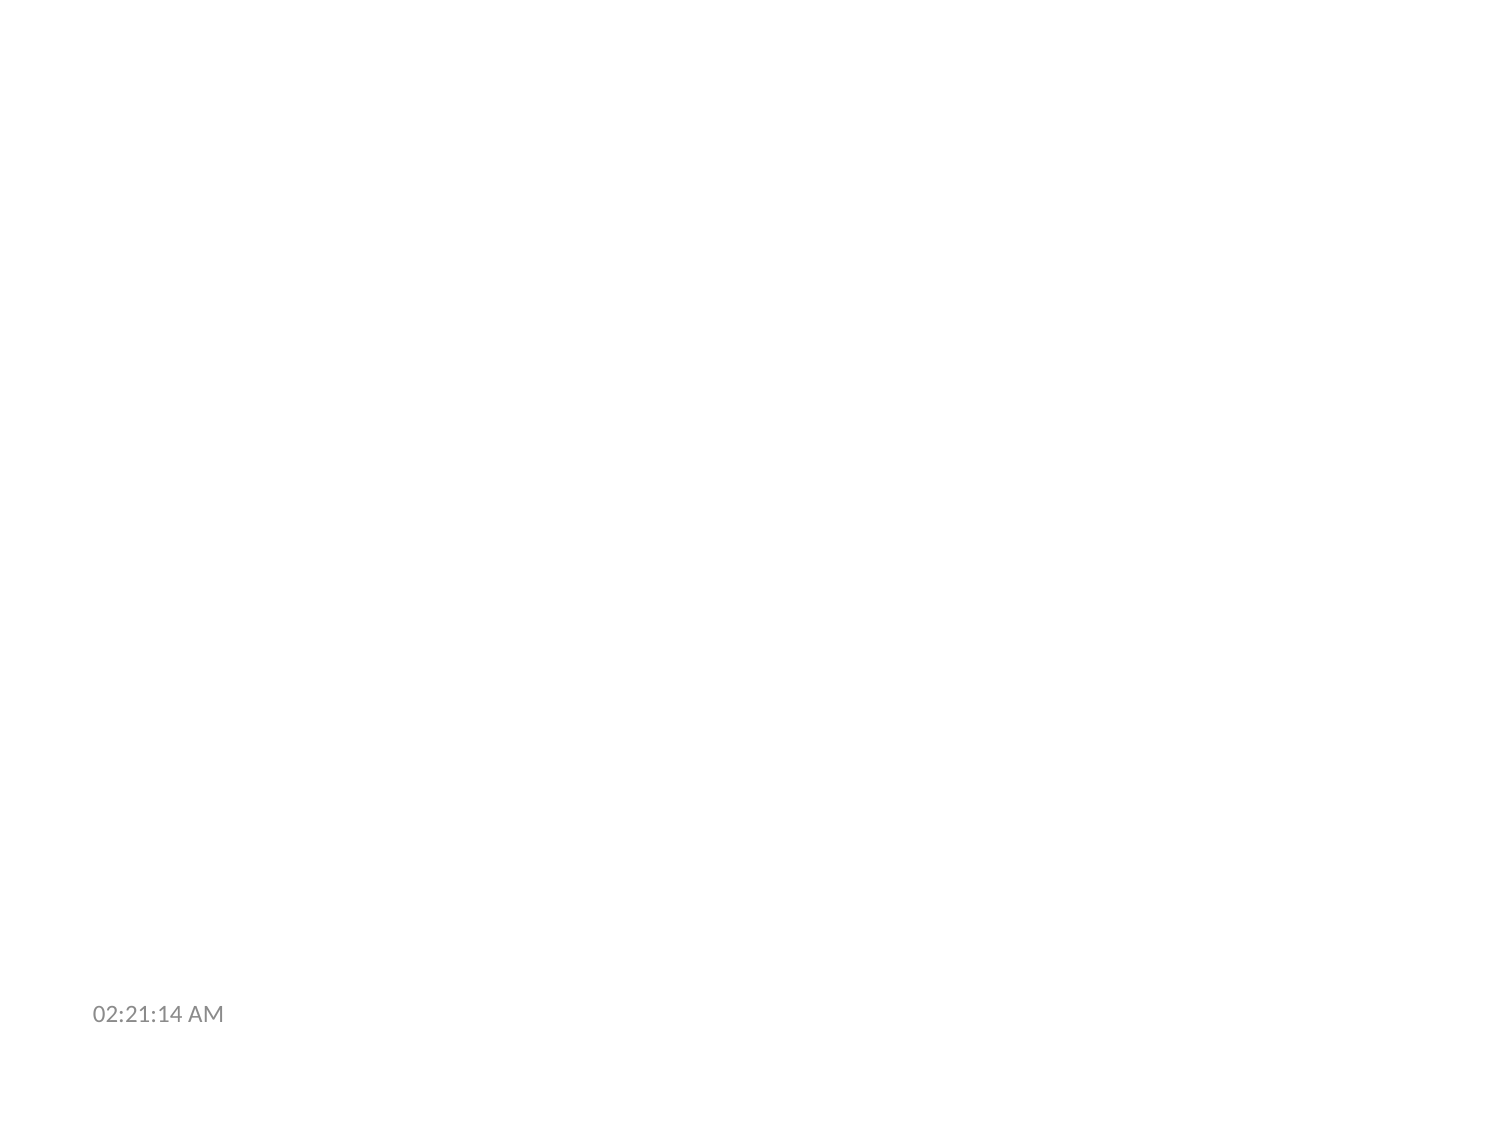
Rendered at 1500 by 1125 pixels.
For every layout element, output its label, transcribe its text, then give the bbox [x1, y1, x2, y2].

text_box 3:35:09 PM [77, 982, 428, 1043]
